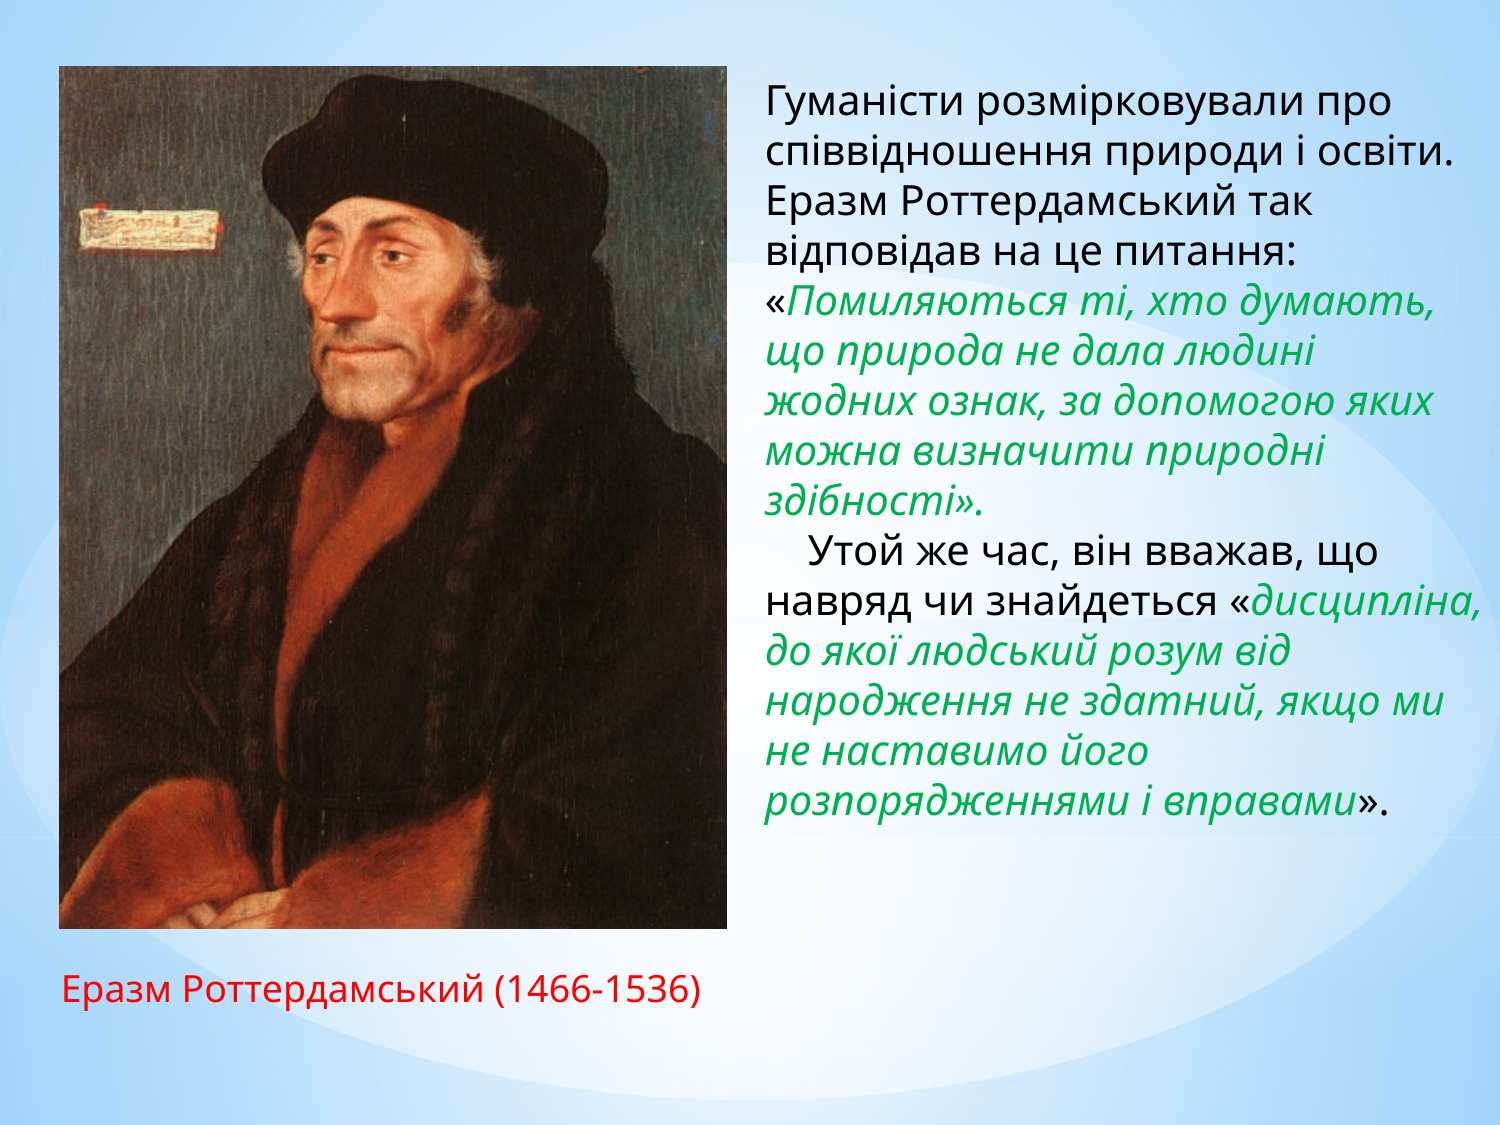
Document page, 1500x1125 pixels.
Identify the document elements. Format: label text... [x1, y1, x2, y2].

text_box Еразм Роттердамський (1466-1536) [46, 957, 716, 1018]
picture [58, 66, 728, 929]
text_box Гуманісти розмірковували про співвідношення природи і освіти. Еразм Роттердамський так відповідав на це питання: «Помиляються ті, хто думають, що природа не дала людині жодних ознак, за допомогою яких можна визначити природні здібності». Утой же час, він вважав, що навряд чи знайдеться «дисципліна, до якої людський розум від народження не здатний, якщо ми не наставимо його розпорядженнями і вправами». [749, 66, 1500, 832]
